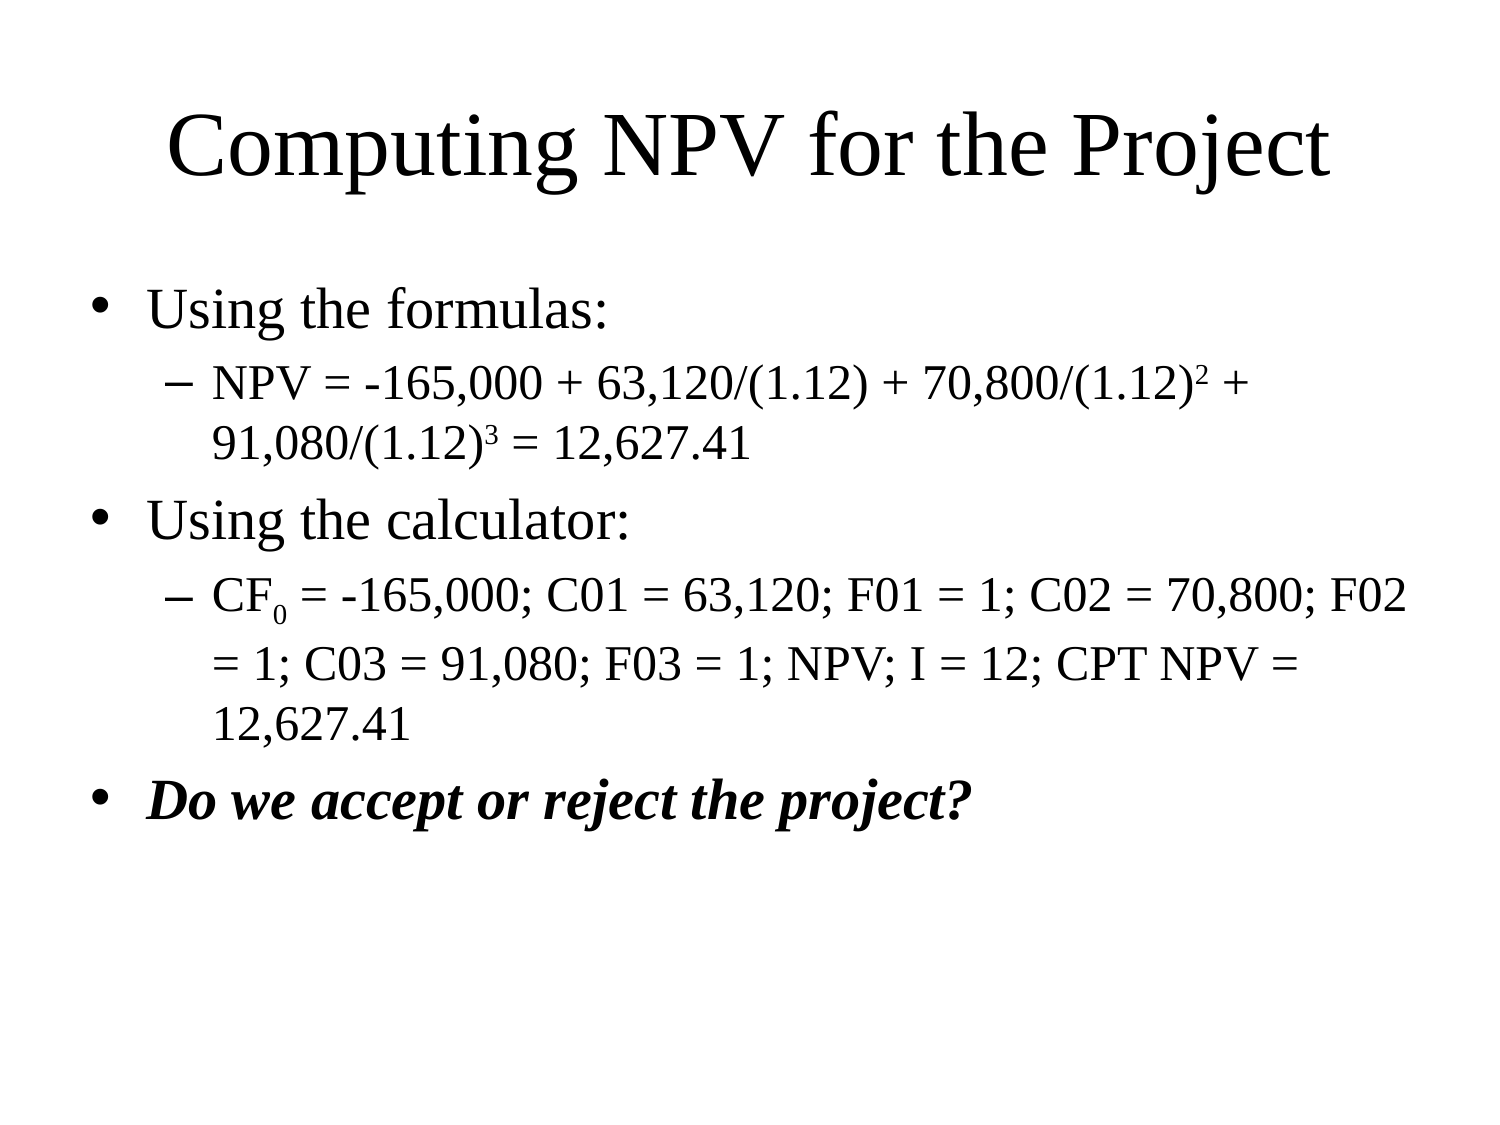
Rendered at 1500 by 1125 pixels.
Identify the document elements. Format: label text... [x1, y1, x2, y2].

title Computing NPV for the Project [75, 45, 1425, 233]
list Using the formulas: NPV = -165,000 + 63,120/(1.12) + 70,800/(1.12)2 + 91,080/(1.12)3 = 12,627.41 Using the calculator: CF0 = -165,000; C01 = 63,120; F01 = 1; C02 = 70,800; F02 = 1; C03 = 91,080; F03 = 1; NPV; I = 12; CPT NPV = 12,627.41 Do we accept or reject the project? [75, 262, 1425, 1005]
